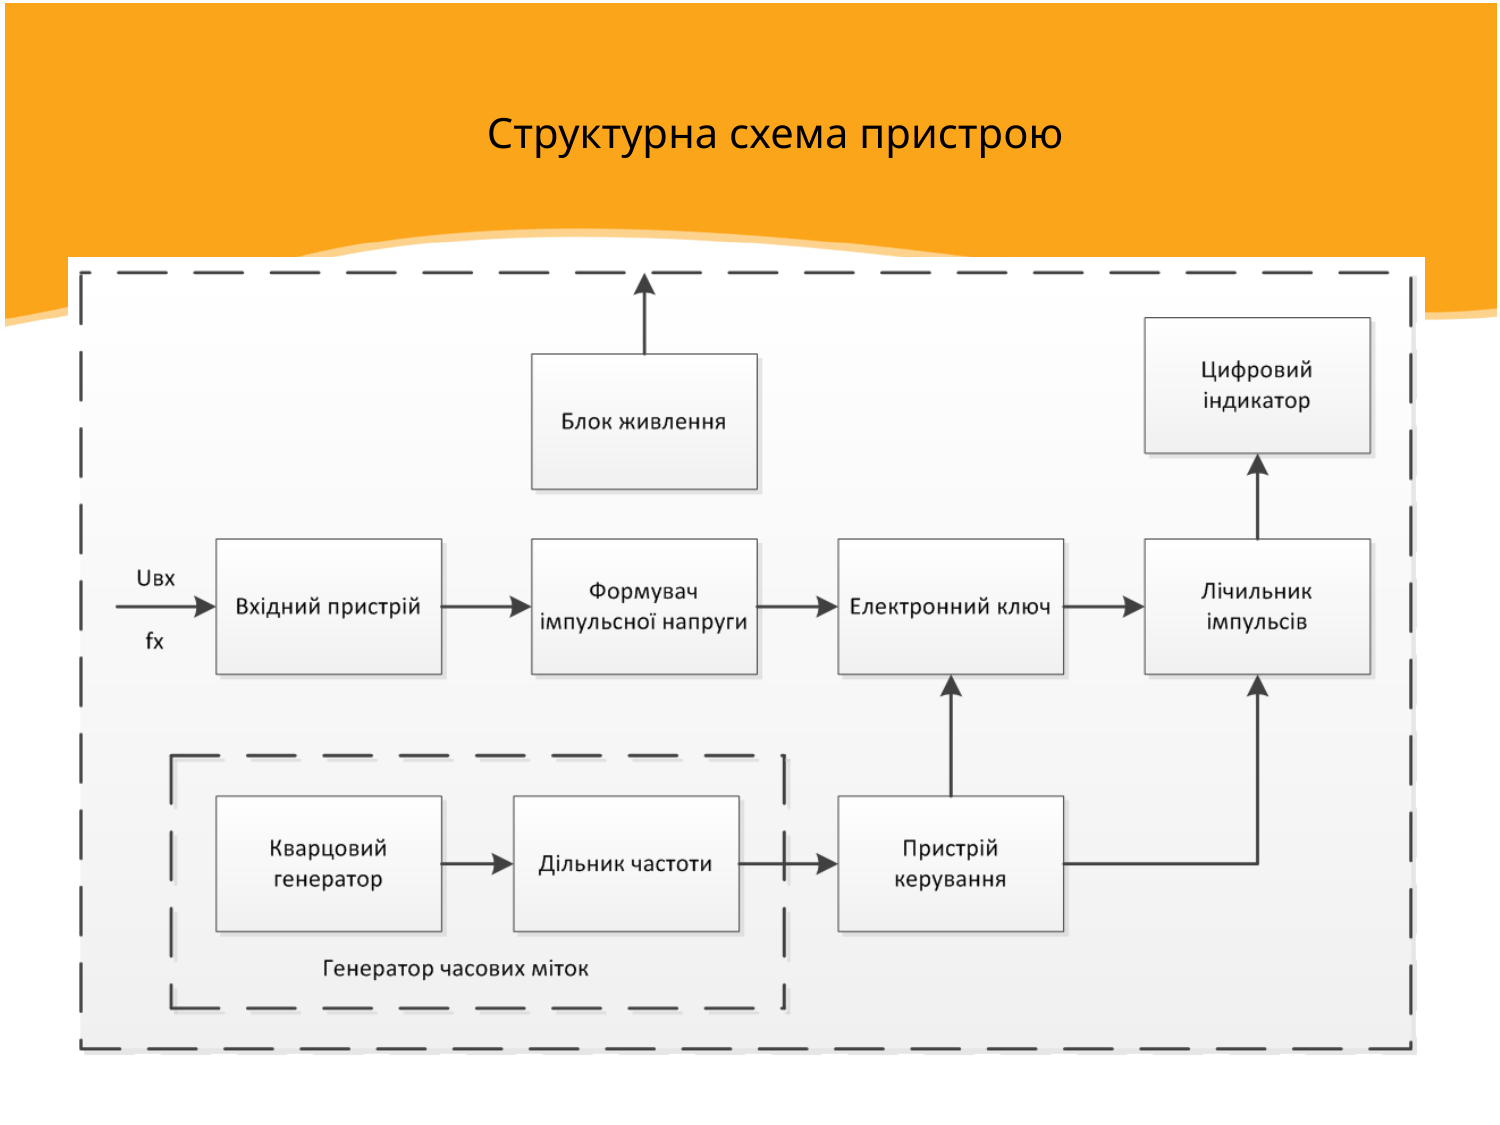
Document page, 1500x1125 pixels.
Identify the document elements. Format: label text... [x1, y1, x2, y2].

text_box Структурна схема пристрою [472, 99, 1079, 165]
picture [0, 0, 1500, 1125]
